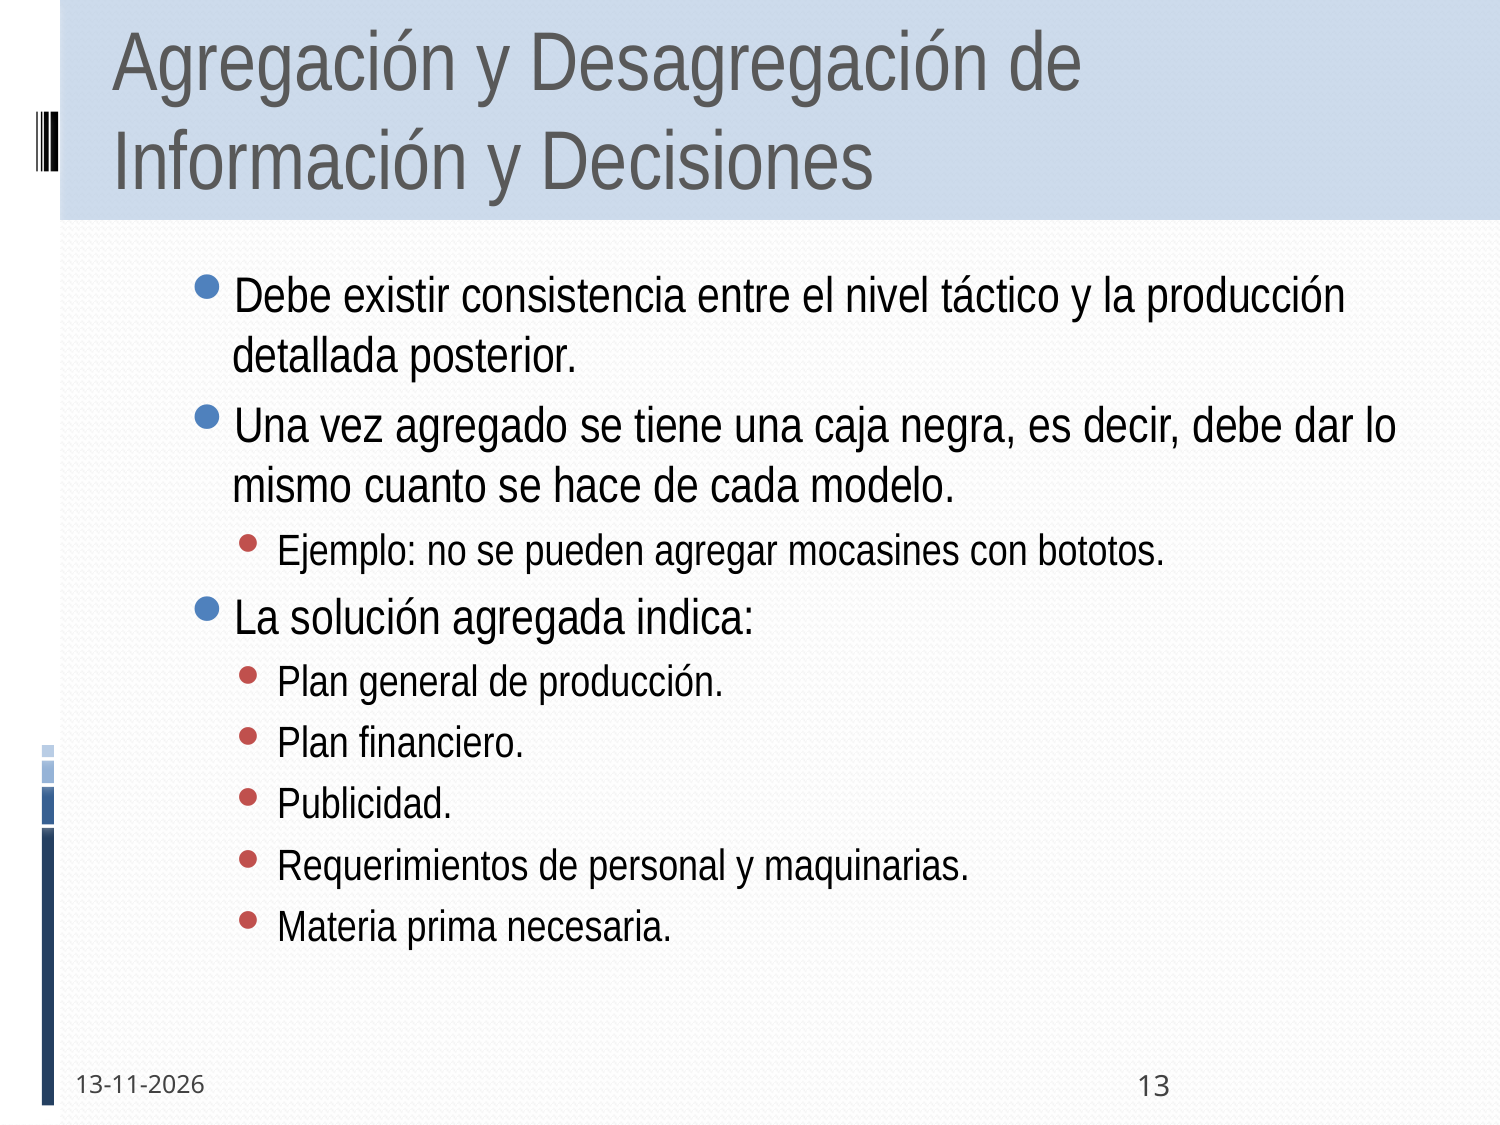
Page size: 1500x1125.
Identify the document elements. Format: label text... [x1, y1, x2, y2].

list Debe existir consistencia entre el nivel táctico y la producción detallada posterior. Una vez agregado se tiene una caja negra, es decir, debe dar lo mismo cuanto se hace de cada modelo. Ejemplo: no se pueden agregar mocasines con bototos. La solución agregada indica: Plan general de producción. Plan financiero. Publicidad. Requerimientos de personal y maquinarias. Materia prima necesaria. [111, 255, 1436, 1038]
title Agregación y Desagregación de Información y Decisiones [111, 18, 1436, 207]
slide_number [75, 1042, 243, 1103]
slide_number 13 [1045, 1046, 1171, 1107]
